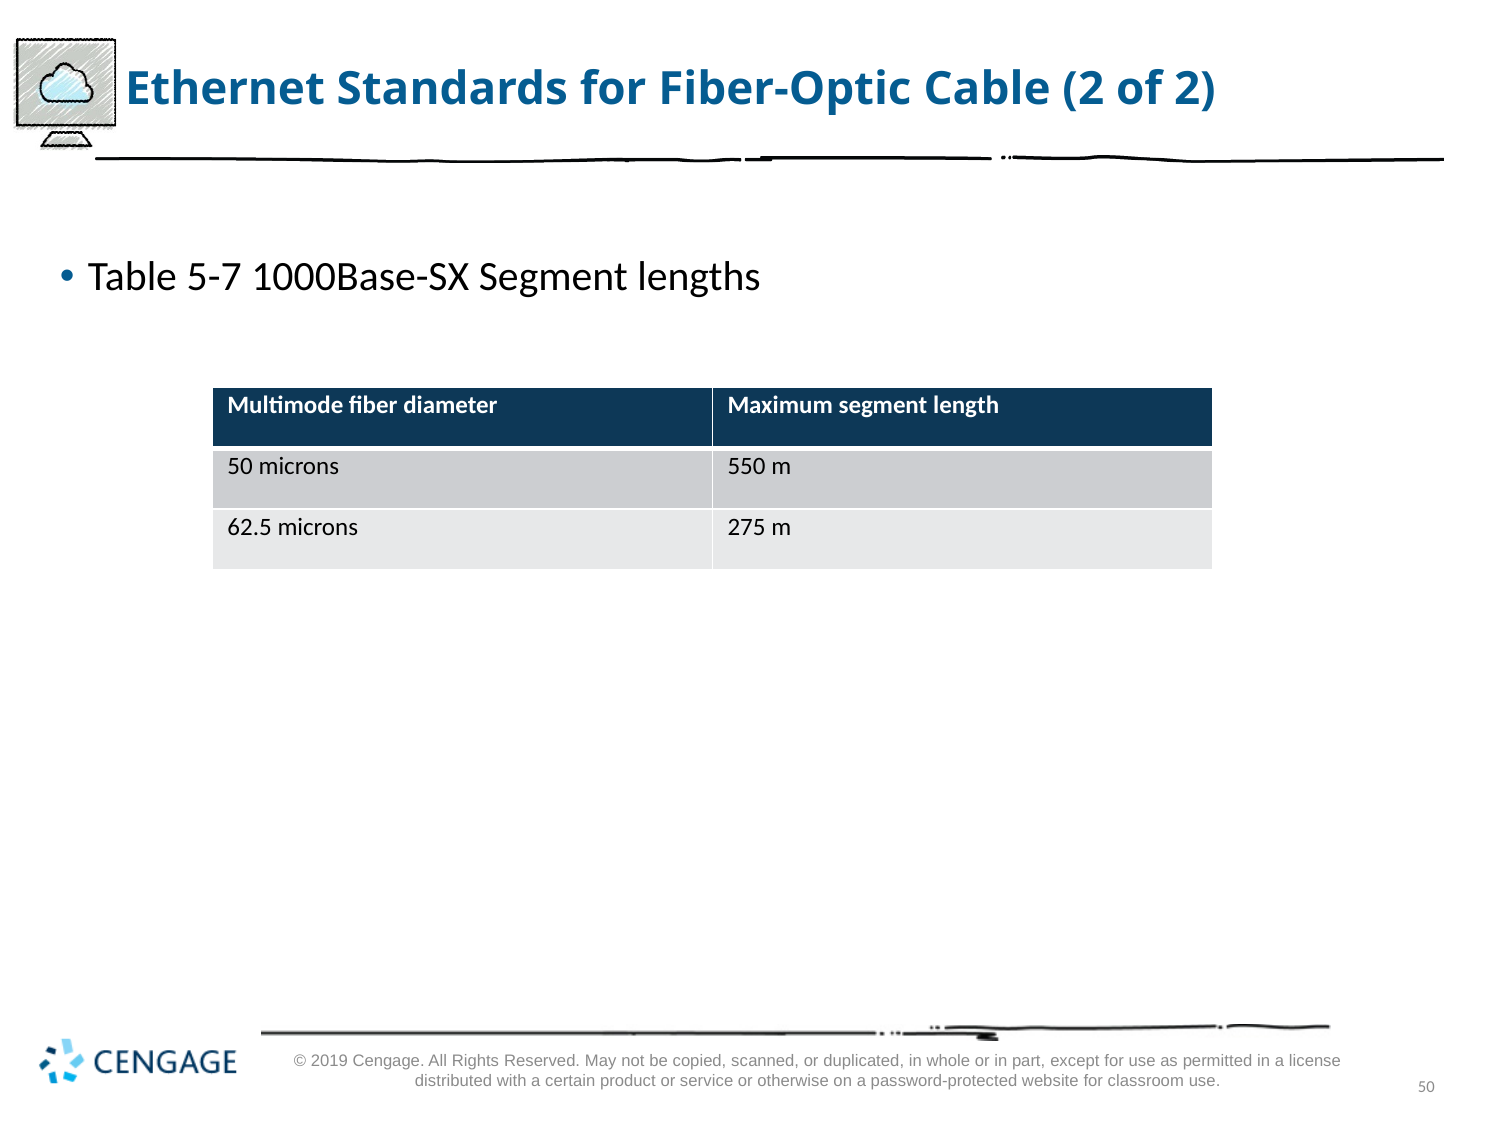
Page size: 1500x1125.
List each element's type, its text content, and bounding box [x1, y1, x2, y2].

table_header Multimode fiber diameter [213, 388, 712, 446]
table_cell 62.5 microns [213, 510, 712, 569]
table_cell 50 microns [213, 451, 712, 508]
footer © 2019 Cengage. All Rights Reserved. May not be copied, scanned, or duplicated, in whole or in part, except for use as permitted in a license distributed with a certain product or service or otherwise on a password-protected website for classroom use. [262, 1050, 1375, 1091]
list Table 5-7 1000Base-SX Segment lengths [59, 252, 1441, 301]
table_header Maximum segment length [713, 388, 1212, 446]
picture [19, 1025, 249, 1096]
table_cell 550 m [713, 451, 1212, 508]
picture [261, 1024, 1331, 1041]
title Ethernet Standards for Fiber-Optic Cable (2 of 2) [125, 66, 1442, 116]
picture [95, 155, 1444, 163]
table_cell 275 m [713, 510, 1212, 569]
picture [13, 36, 117, 151]
